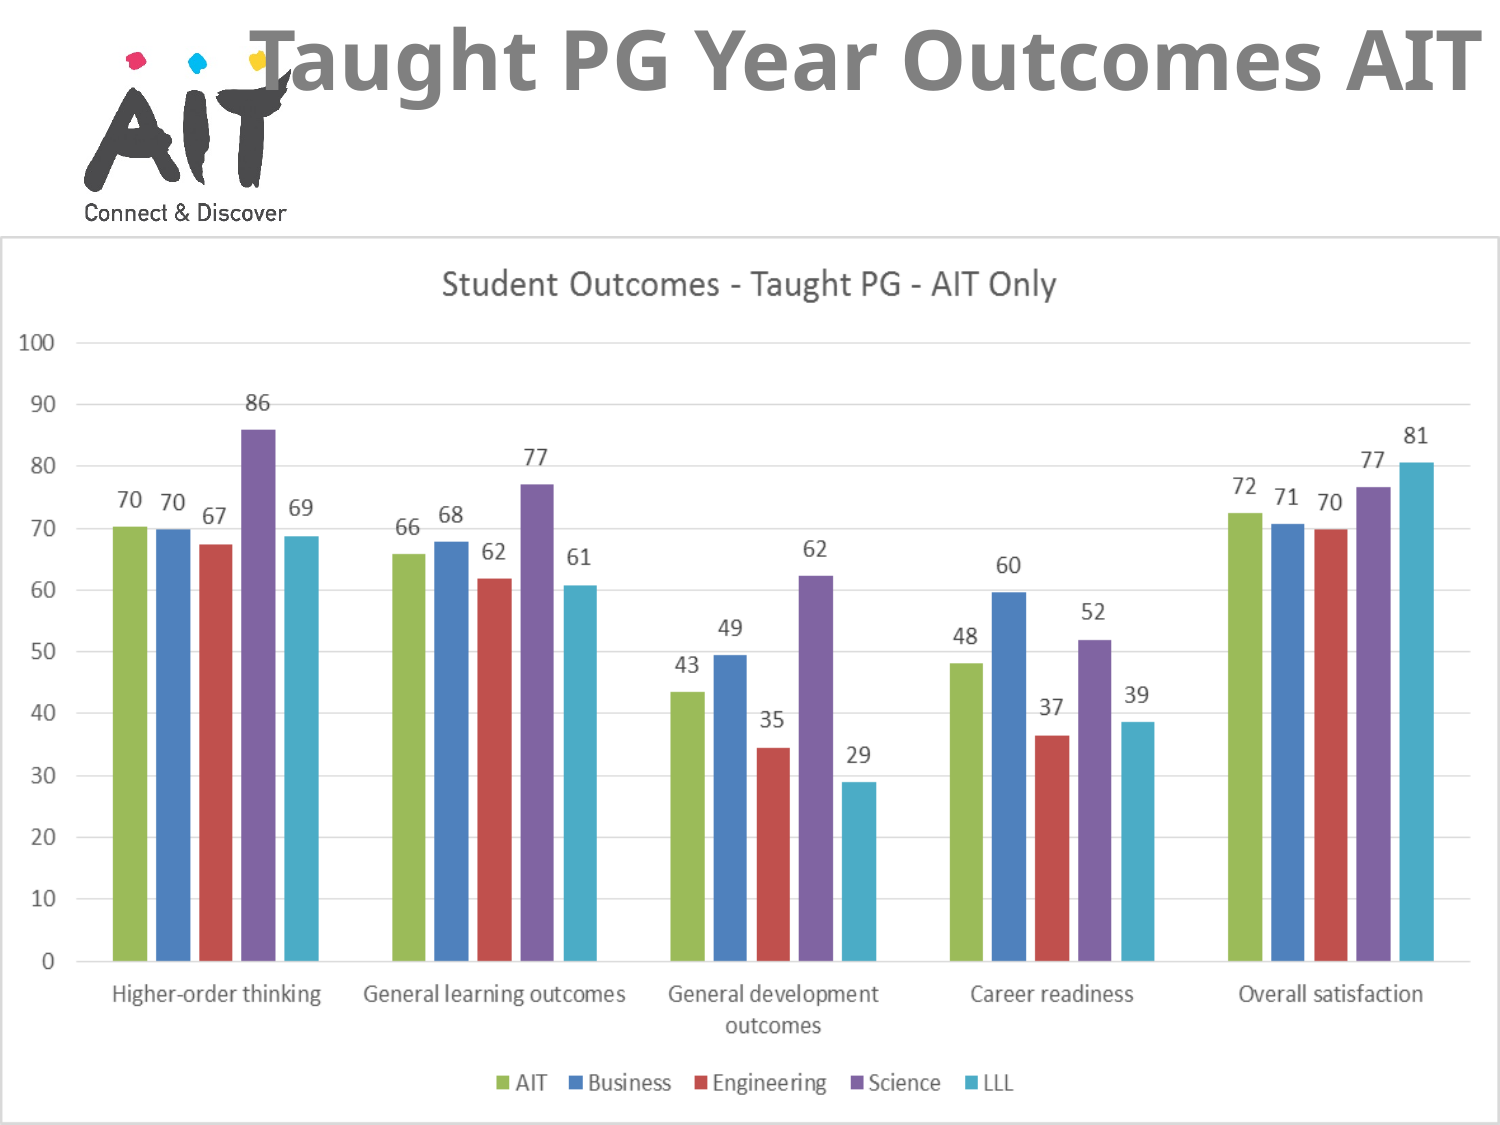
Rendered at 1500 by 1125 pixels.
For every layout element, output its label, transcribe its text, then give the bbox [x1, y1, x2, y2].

picture [64, 46, 315, 233]
picture [0, 236, 1500, 1125]
text_box Taught PG Year Outcomes AIT [218, 0, 1500, 115]
